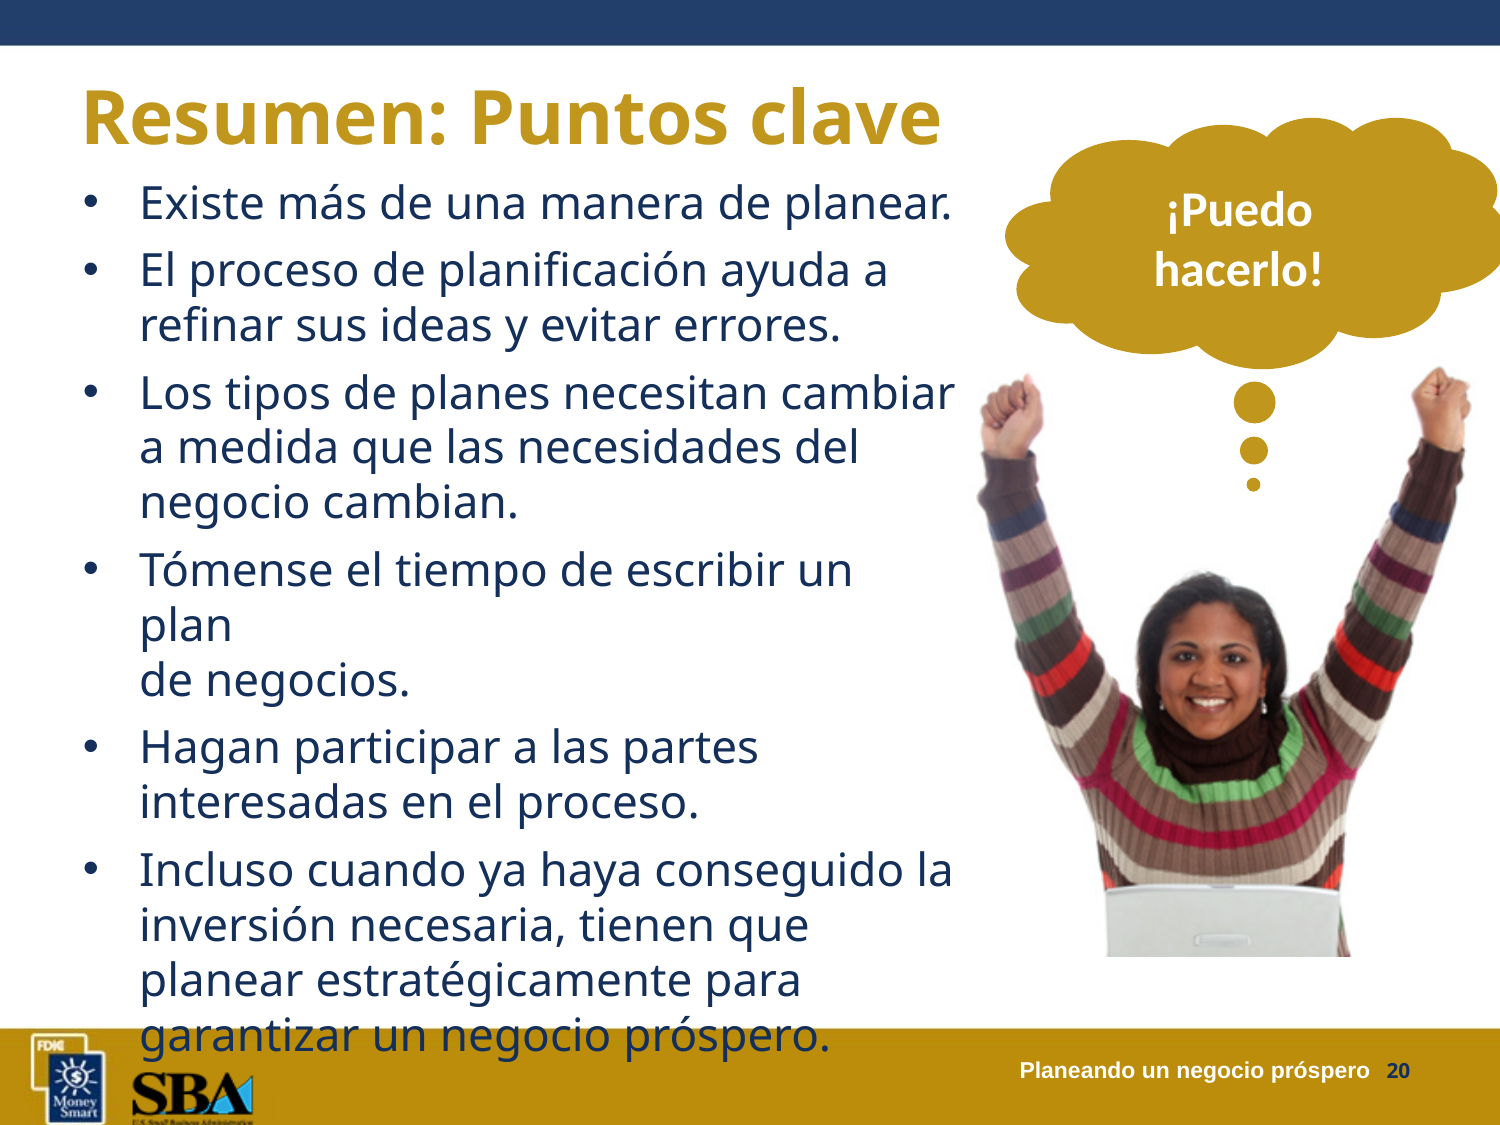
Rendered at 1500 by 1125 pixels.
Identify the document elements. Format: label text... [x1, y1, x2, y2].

text_box ¡Puedo hacerlo! [1002, 115, 1500, 340]
title Resumen: Puntos clave [64, 62, 1416, 163]
list Existe más de una manera de planear. El proceso de planificación ayuda a refinar sus ideas y evitar errores. Los tipos de planes necesitan cambiar a medida que las necesidades del negocio cambian. Tómense el tiempo de escribir un plan de negocios. Hagan participar a las partes interesadas en el proceso. Incluso cuando ya haya conseguido la inversión necesaria, tienen que planear estratégicamente para garantizar un negocio próspero. [67, 165, 973, 875]
picture [0, 0, 1500, 1125]
picture [1496, 196, 1500, 210]
